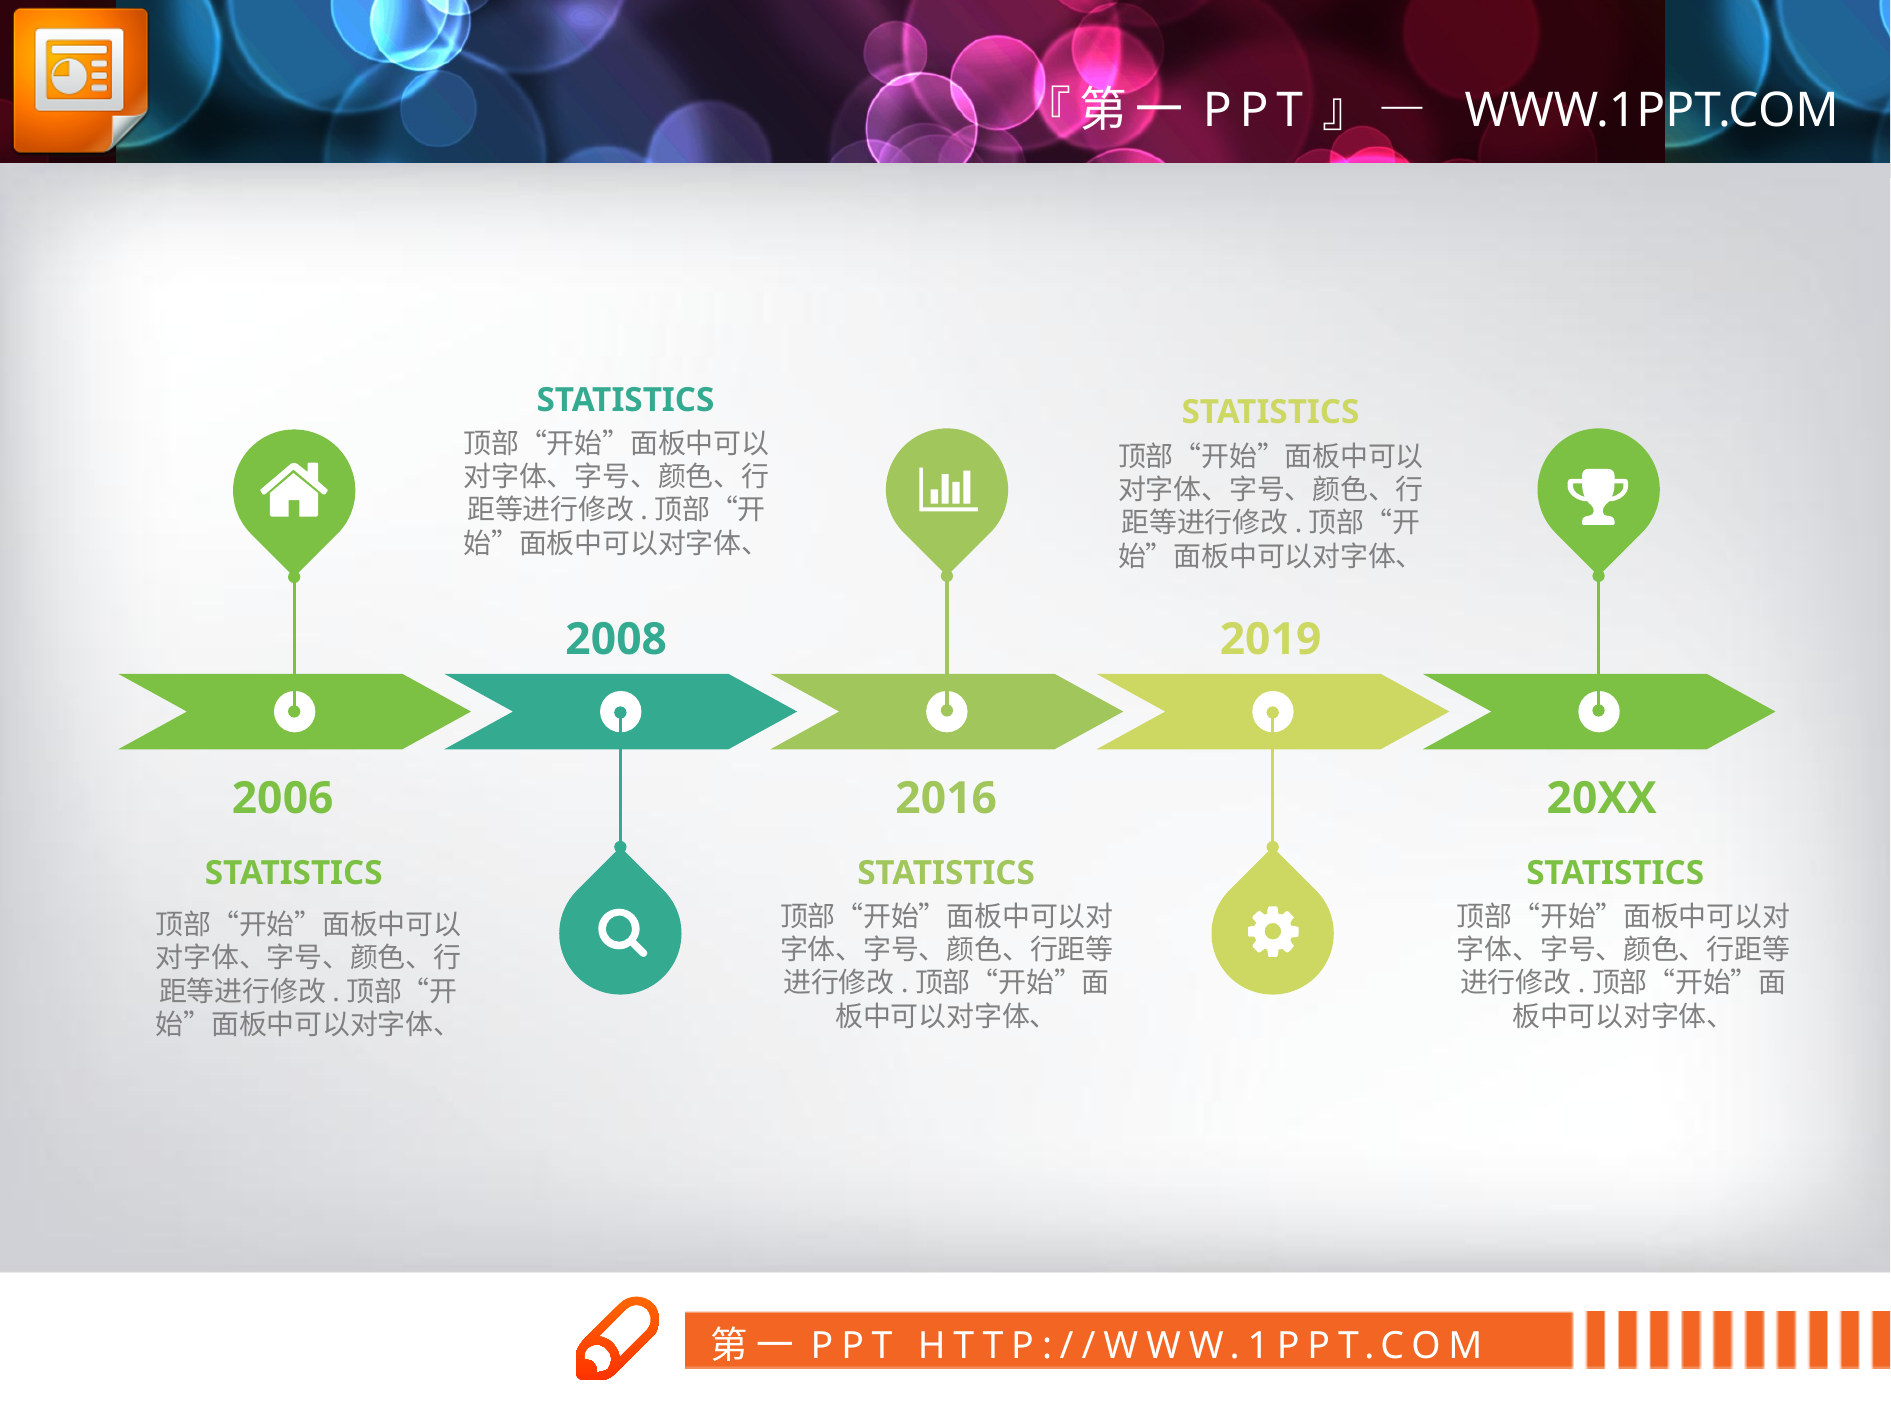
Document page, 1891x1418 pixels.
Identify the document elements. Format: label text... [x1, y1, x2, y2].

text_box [1422, 673, 1776, 750]
text_box 2016 [895, 768, 998, 823]
picture [685, 1311, 1891, 1369]
text_box 2008 [565, 609, 668, 664]
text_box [1456, 850, 1791, 1034]
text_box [143, 850, 474, 1042]
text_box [1537, 428, 1660, 551]
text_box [117, 673, 442, 750]
text_box 2006 [231, 768, 334, 823]
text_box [558, 871, 682, 995]
picture [0, 0, 1891, 1275]
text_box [1211, 871, 1334, 995]
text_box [1107, 390, 1435, 573]
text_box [443, 673, 769, 750]
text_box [232, 429, 356, 552]
text_box 20XX [1546, 768, 1658, 823]
text_box 2019 [1219, 609, 1322, 664]
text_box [1096, 673, 1421, 750]
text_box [779, 850, 1114, 1034]
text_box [770, 673, 1095, 750]
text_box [885, 428, 1009, 551]
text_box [453, 377, 780, 561]
